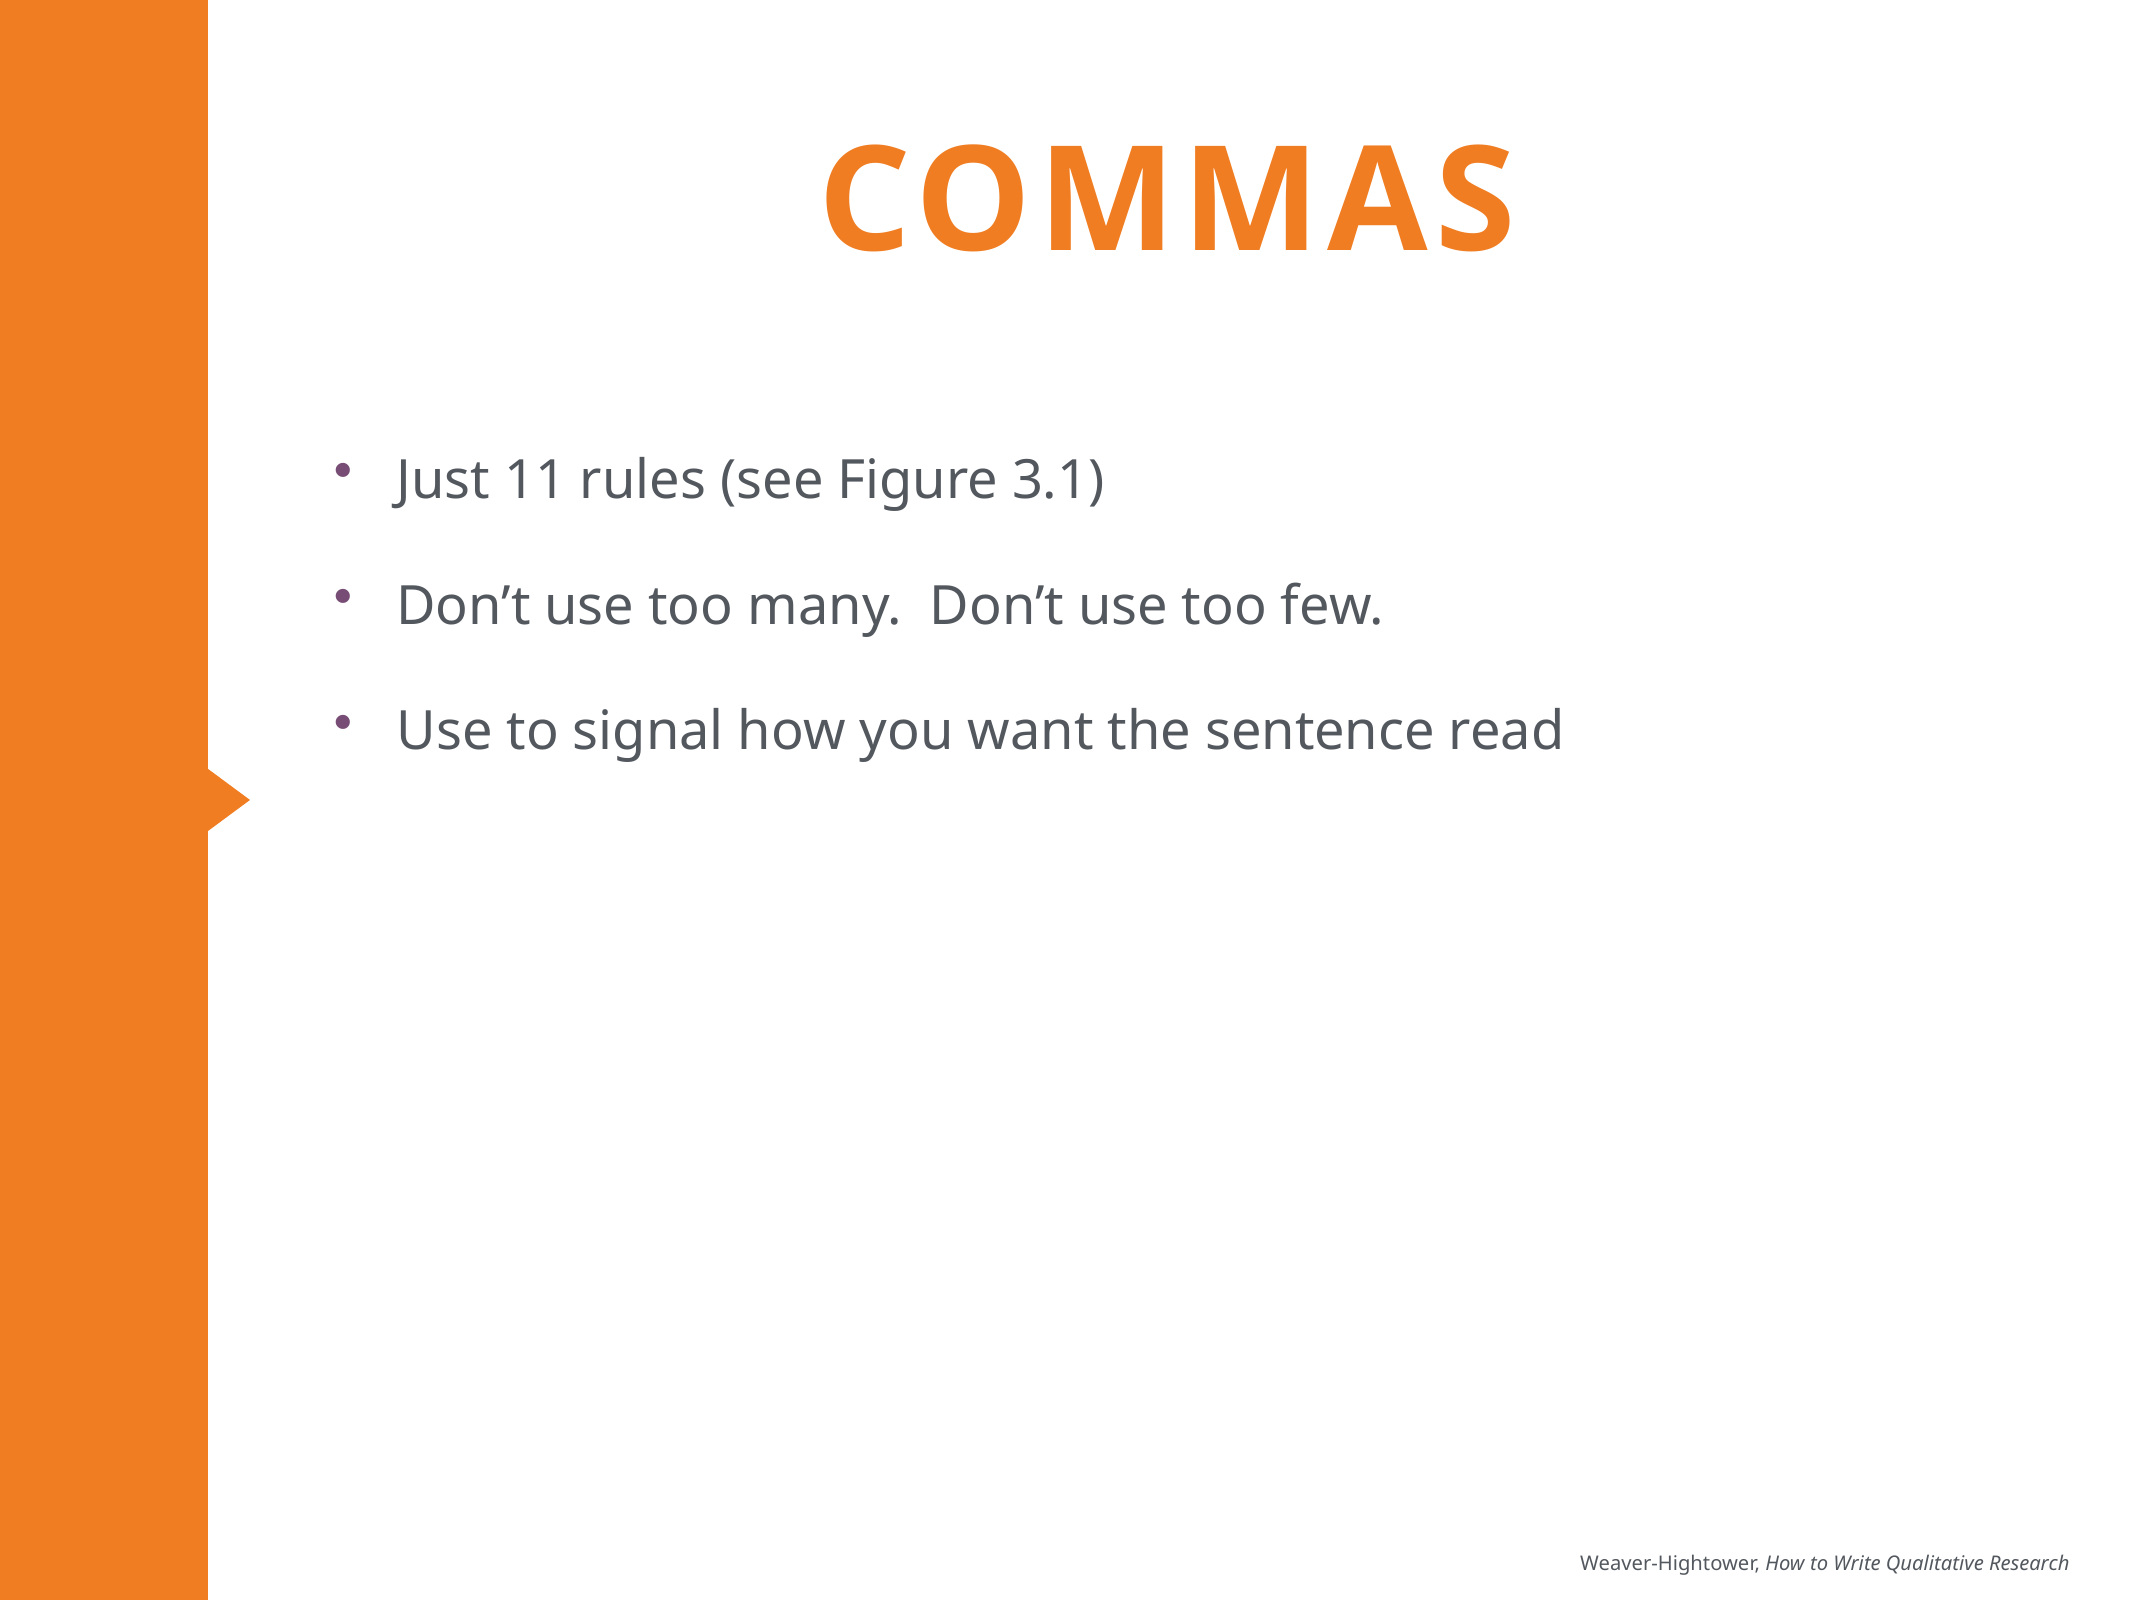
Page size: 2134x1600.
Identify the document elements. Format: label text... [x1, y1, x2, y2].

list Just 11 rules (see Figure 3.1) Don’t use too many. Don’t use too few. Use to signal how you want the sentence read [333, 437, 2002, 1386]
title Commas [333, 103, 2002, 314]
